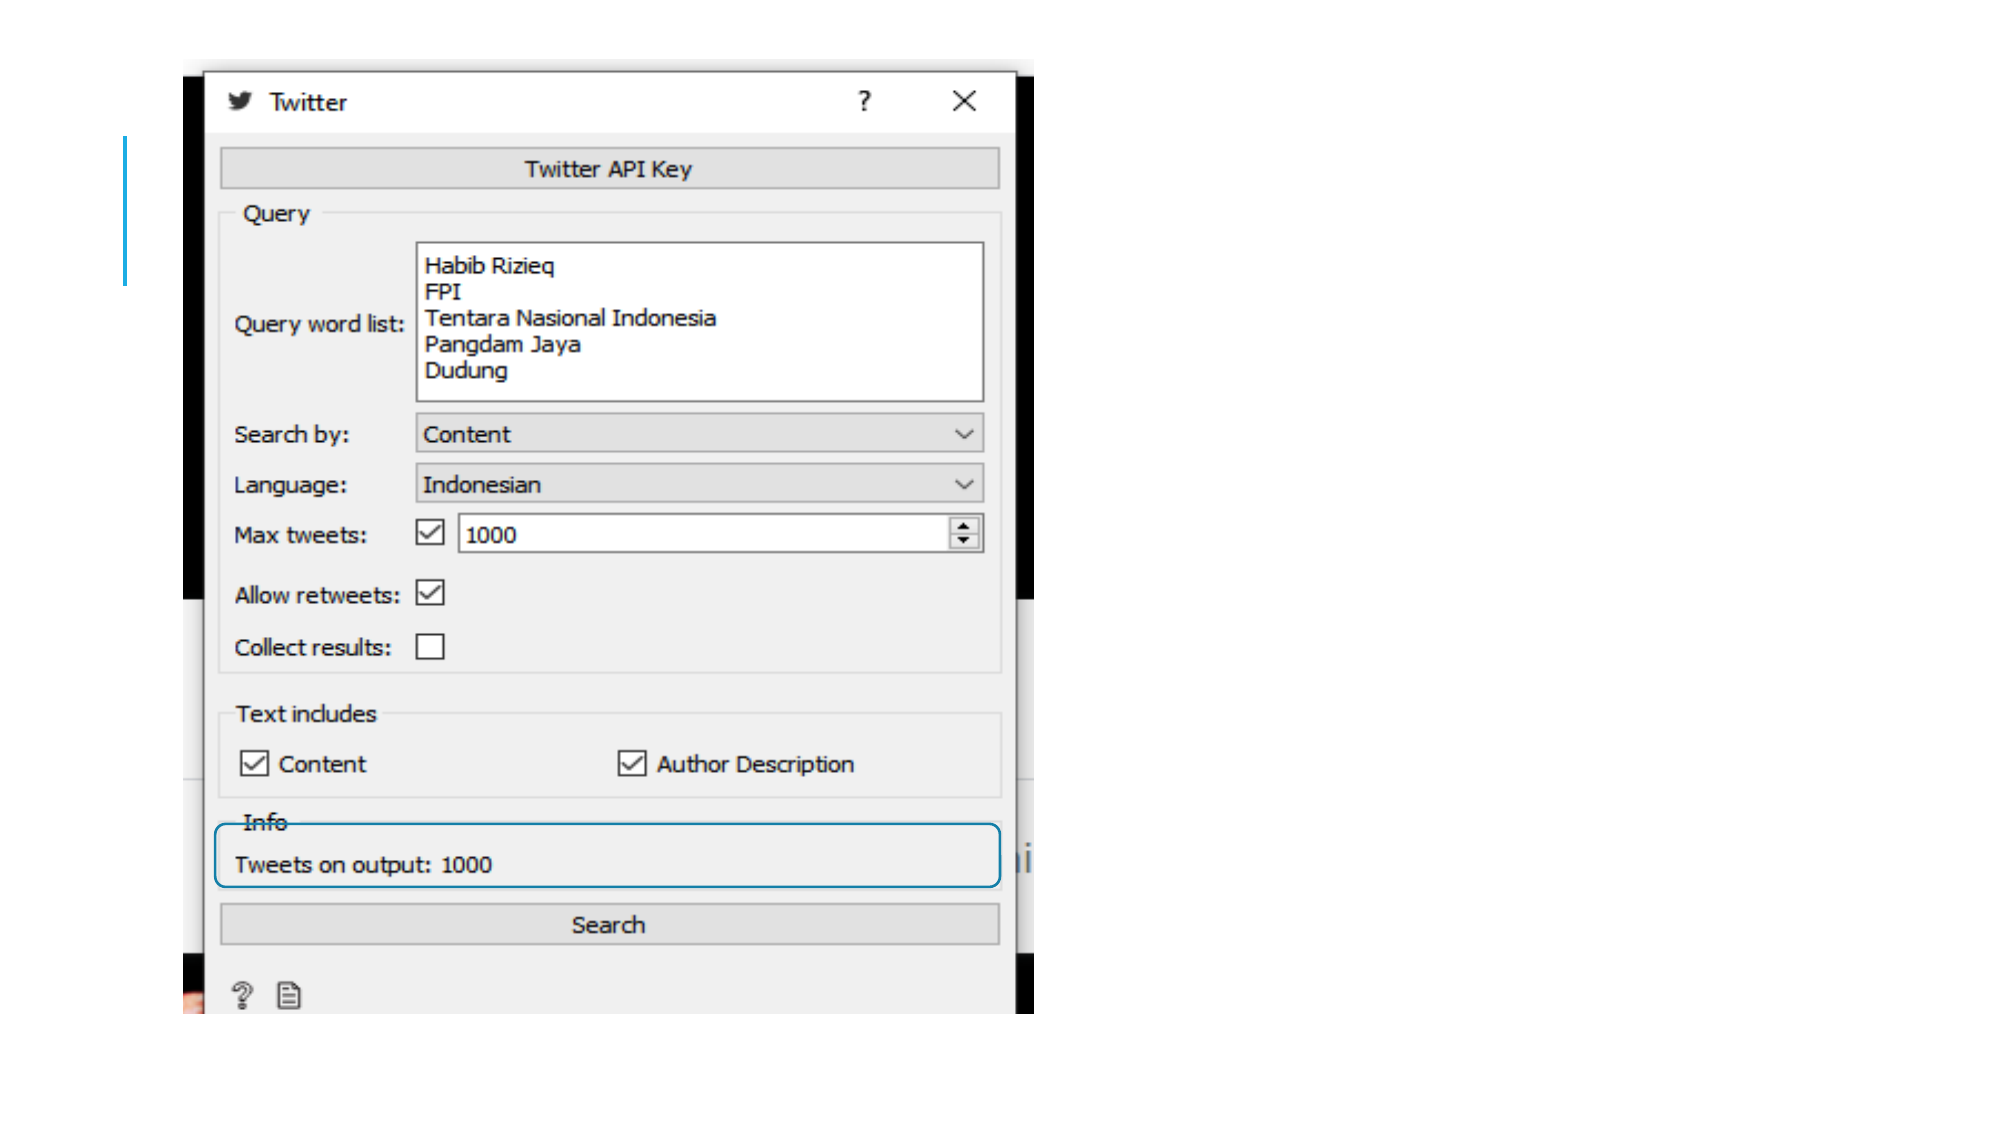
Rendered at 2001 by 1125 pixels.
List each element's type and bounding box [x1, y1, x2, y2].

picture [183, 59, 1035, 1014]
